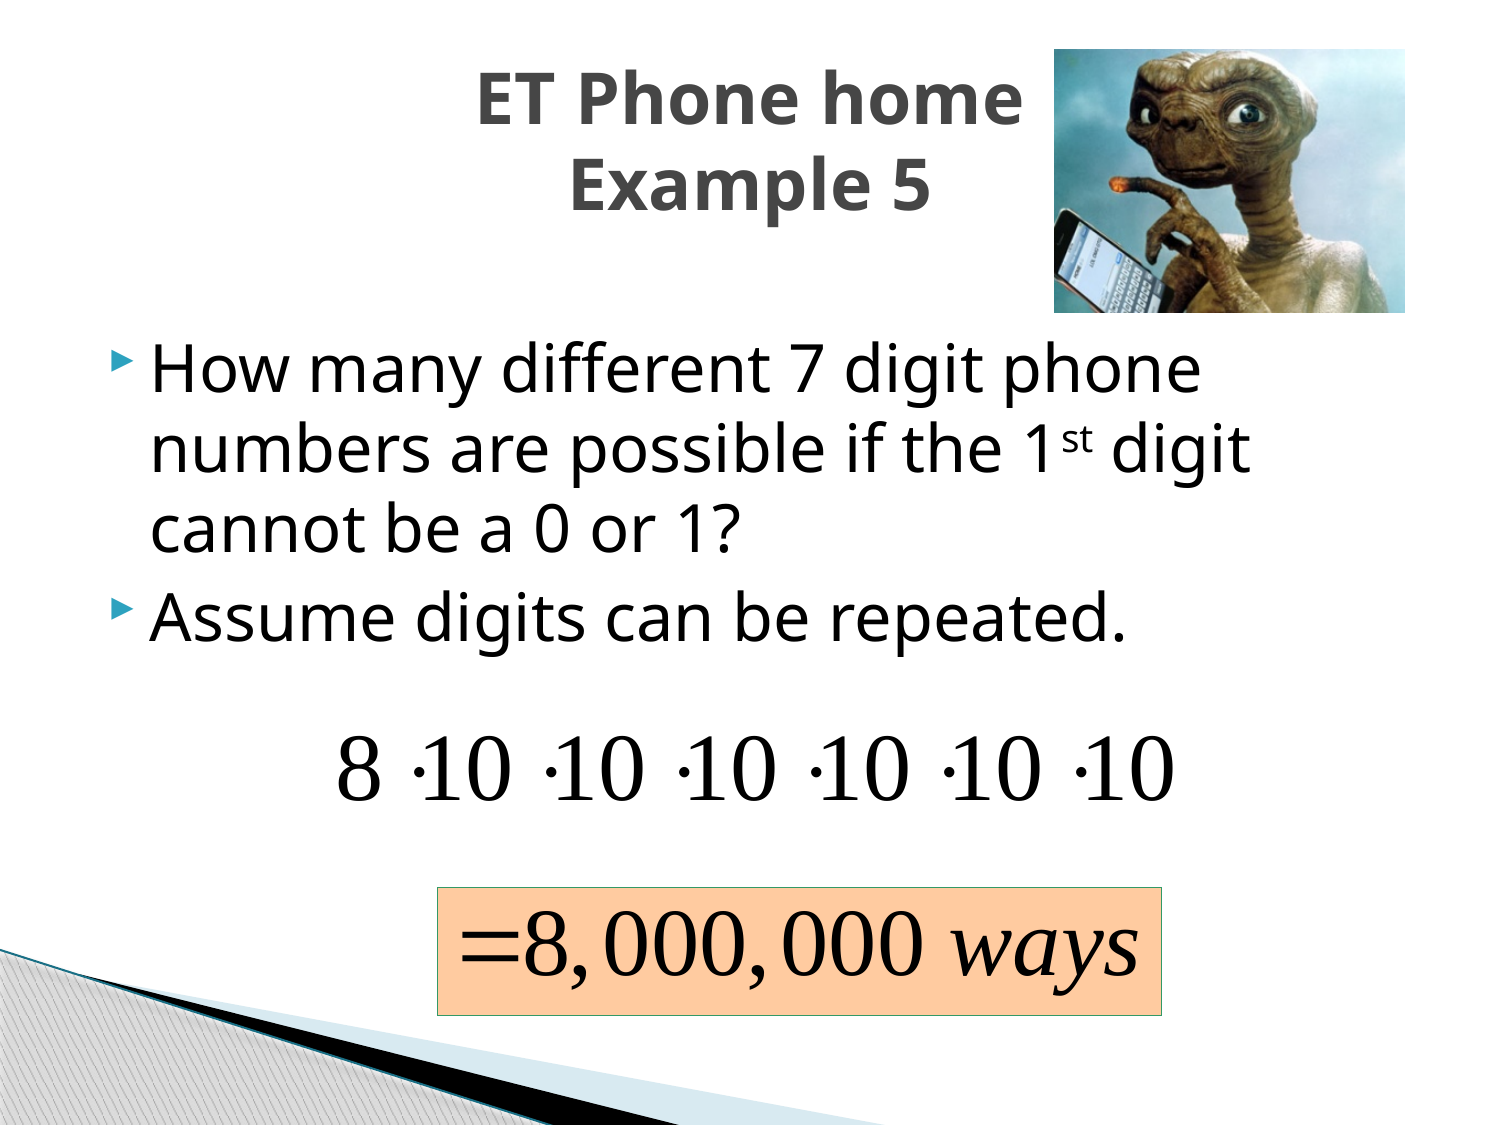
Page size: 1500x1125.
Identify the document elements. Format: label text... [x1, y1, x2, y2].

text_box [324, 712, 1194, 826]
picture [1053, 49, 1405, 313]
list How many different 7 digit phone numbers are possible if the 1st digit cannot be a 0 or 1? Assume digits can be repeated. [75, 243, 1425, 986]
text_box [437, 887, 1162, 1017]
title ET Phone home Example 5 [75, 45, 1425, 233]
